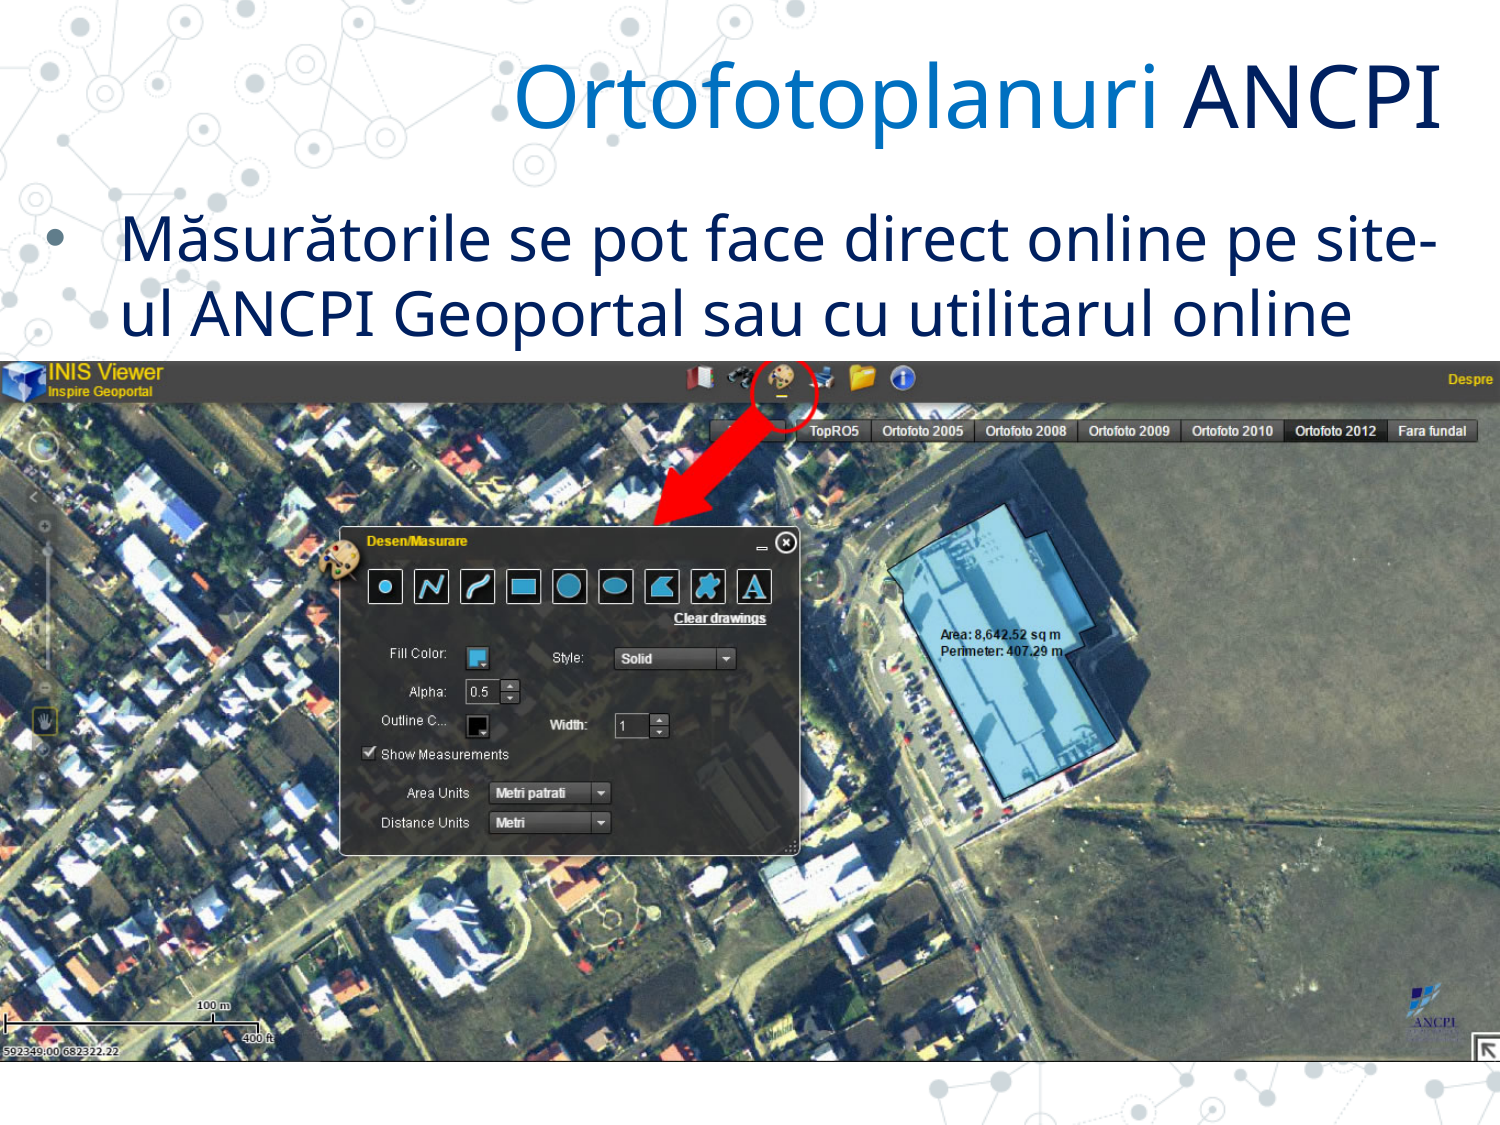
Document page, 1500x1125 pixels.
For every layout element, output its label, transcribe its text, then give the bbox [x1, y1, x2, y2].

title Ortofotoplanuri ANCPI [76, 30, 1459, 161]
picture [0, 0, 1500, 1125]
text_box Măsurătorile se pot face direct online pe site-ul ANCPI Geoportal sau cu utilitarul online DAFTLOGIC [29, 184, 1500, 361]
